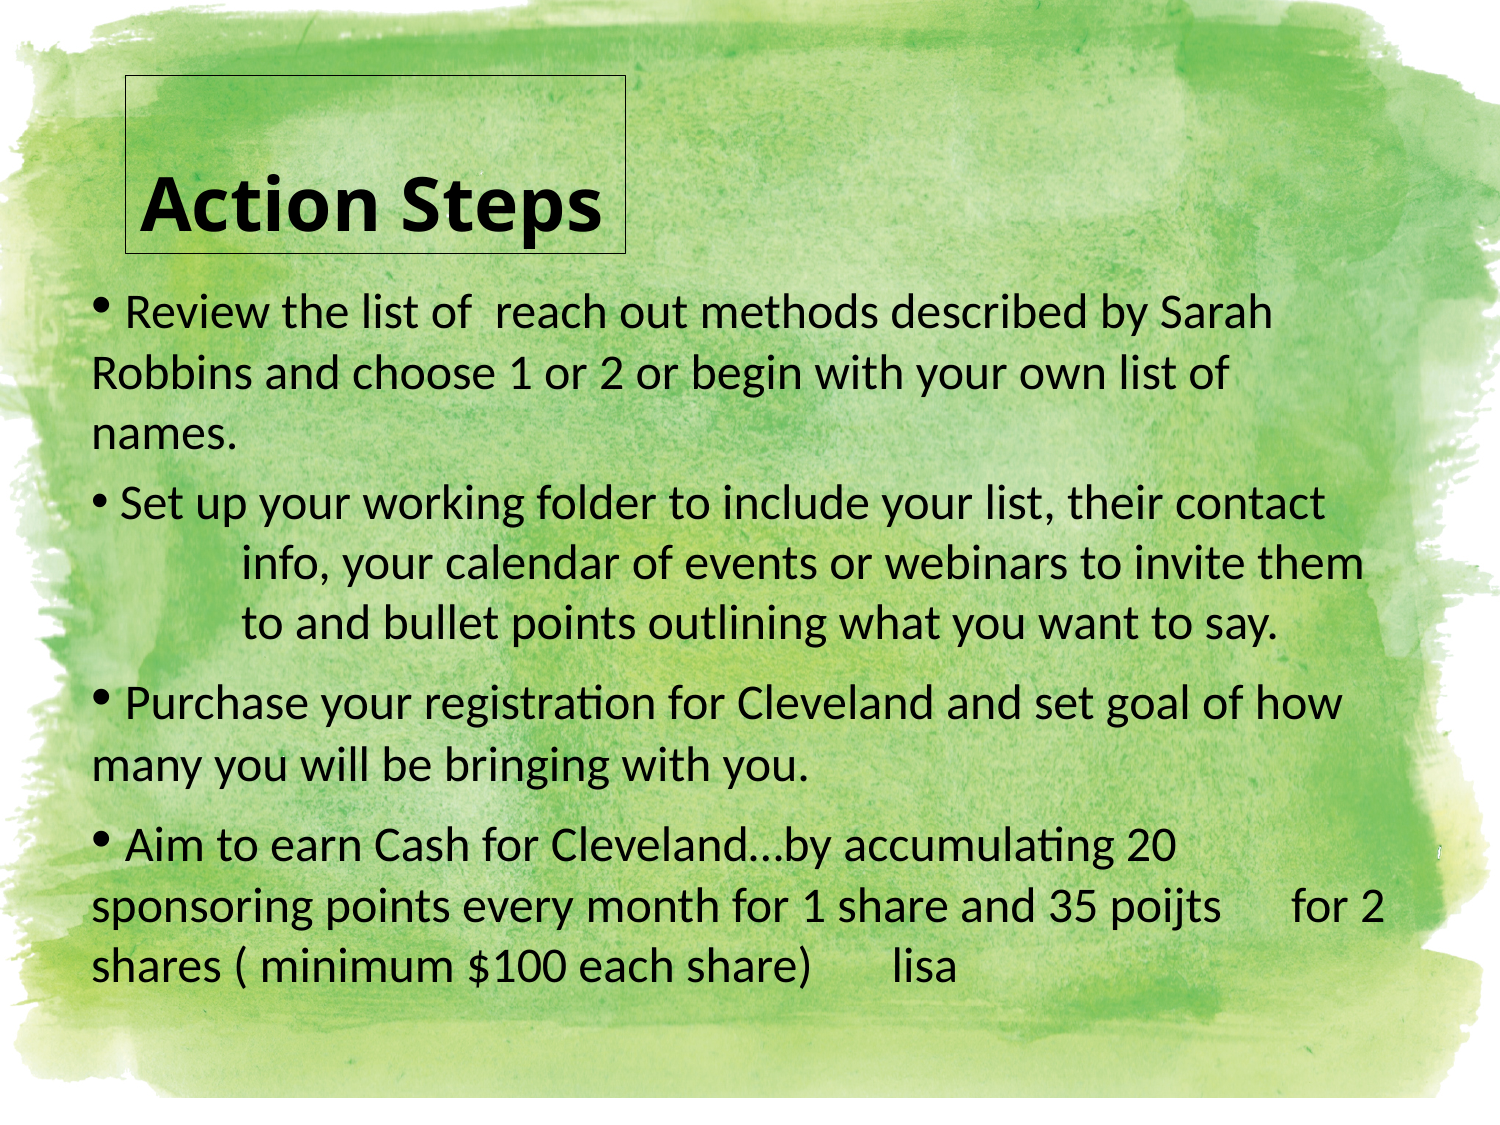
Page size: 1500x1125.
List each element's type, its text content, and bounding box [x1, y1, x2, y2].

picture [0, 0, 1500, 1098]
title Action Steps [125, 75, 625, 254]
subtitle Review the list of reach out methods described by Sarah Robbins and choose 1 or 2 or begin with your own list of names. Set up your working folder to include your list, their contact info, your calendar of events or webinars to invite them to and bullet points outlining what you want to say. Purchase your registration for Cleveland and set goal of how many you will be bringing with you. Aim to earn Cash for Cleveland…by accumulating 20 sponsoring points every month for 1 share and 35 poijts for 2 shares ( minimum $100 each share) lisa [76, 262, 1413, 1063]
